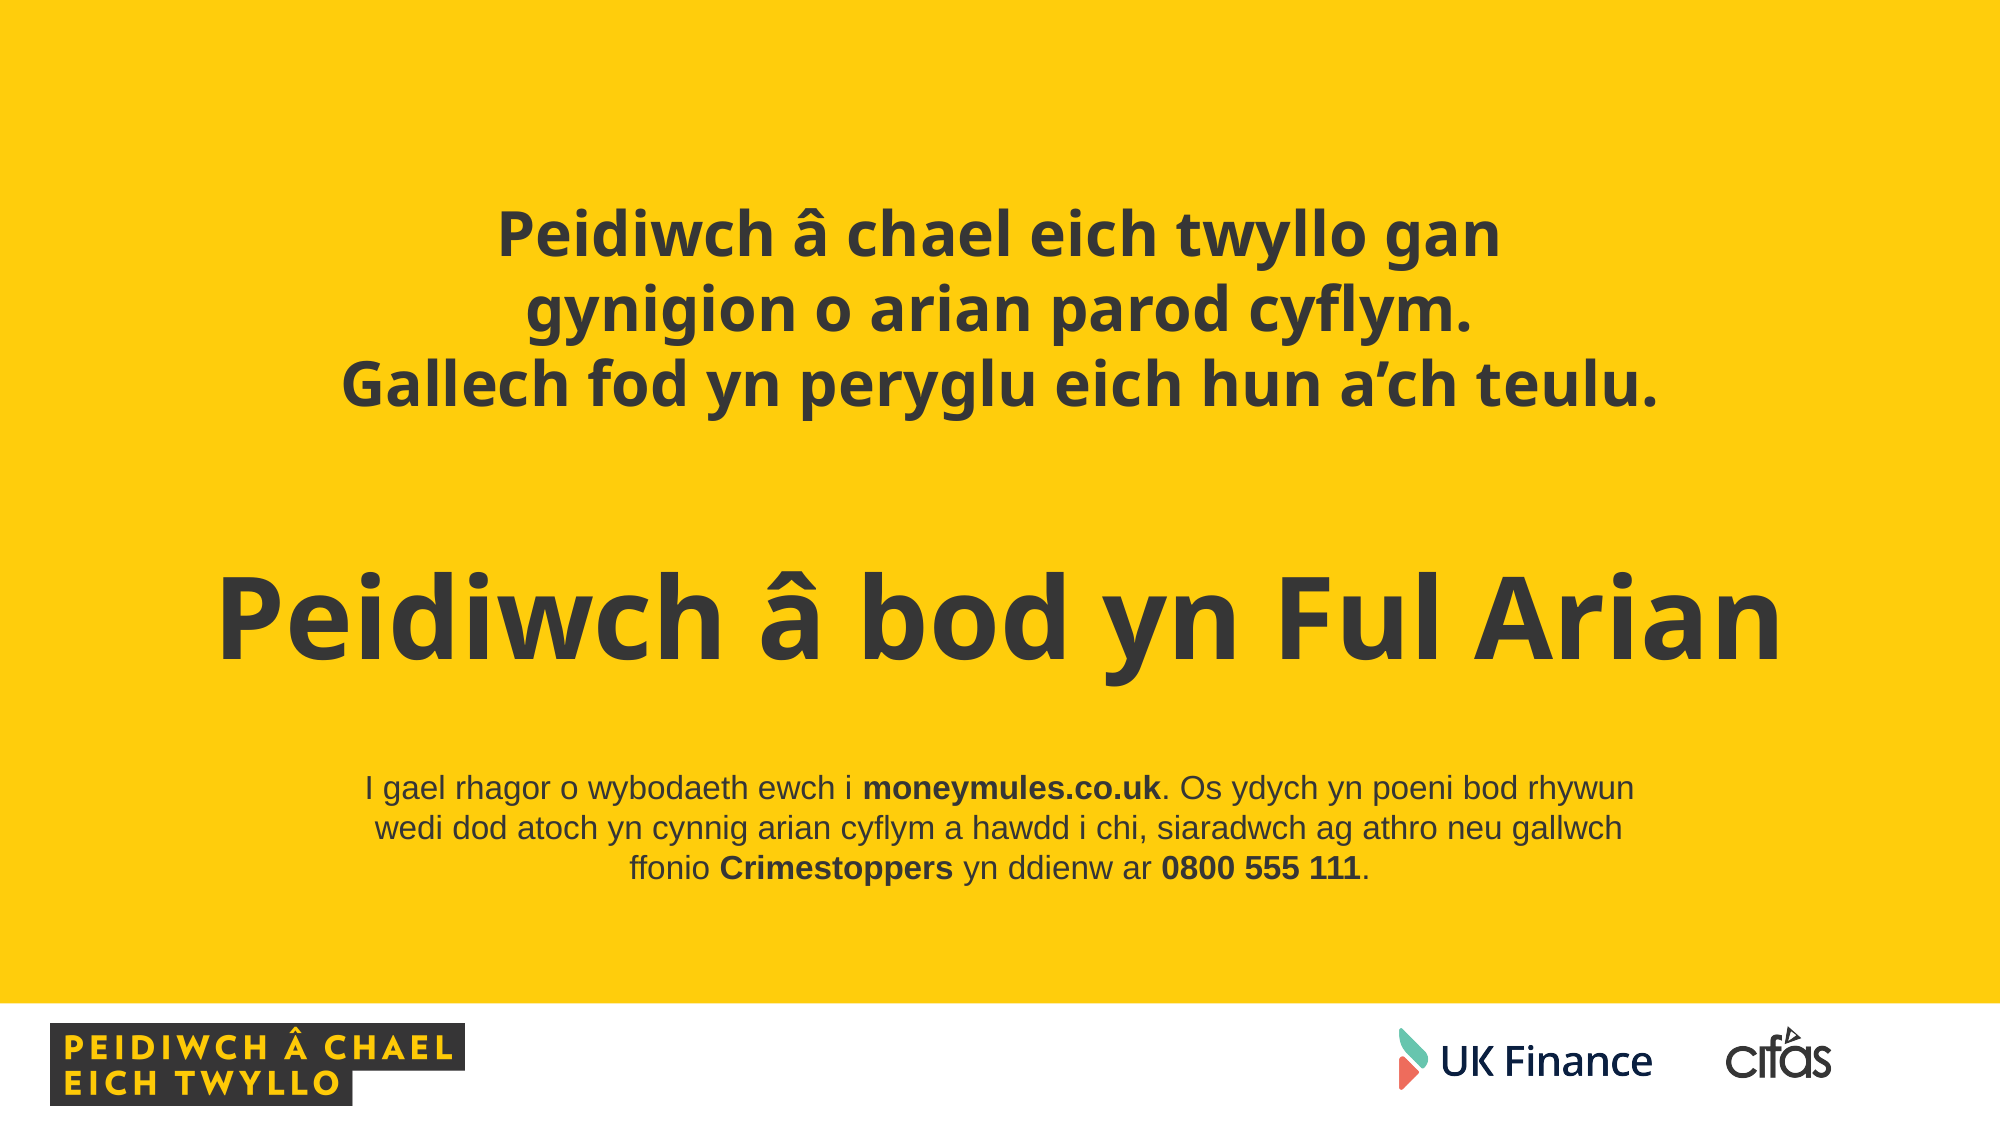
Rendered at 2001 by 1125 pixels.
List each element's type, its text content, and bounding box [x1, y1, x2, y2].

picture [1398, 1028, 1652, 1090]
text_box [0, 1002, 2000, 1125]
picture [50, 1023, 465, 1106]
text_box I gael rhagor o wybodaeth ewch i moneymules.co.uk. Os ydych yn poeni bod rhywun wedi dod atoch yn cynnig arian cyflym a hawdd i chi, siaradwch ag athro neu gallwch ffonio Crimestoppers yn ddienw ar 0800 555 111. [0, 758, 2000, 894]
title Peidiwch â chael eich twyllo gan gynigion o arian parod cyflym. Gallech fod yn peryglu eich hun a’ch teulu. [0, 207, 2000, 406]
text_box Peidiwch â bod yn Ful Arian [0, 523, 2000, 721]
picture [1714, 1015, 1838, 1097]
